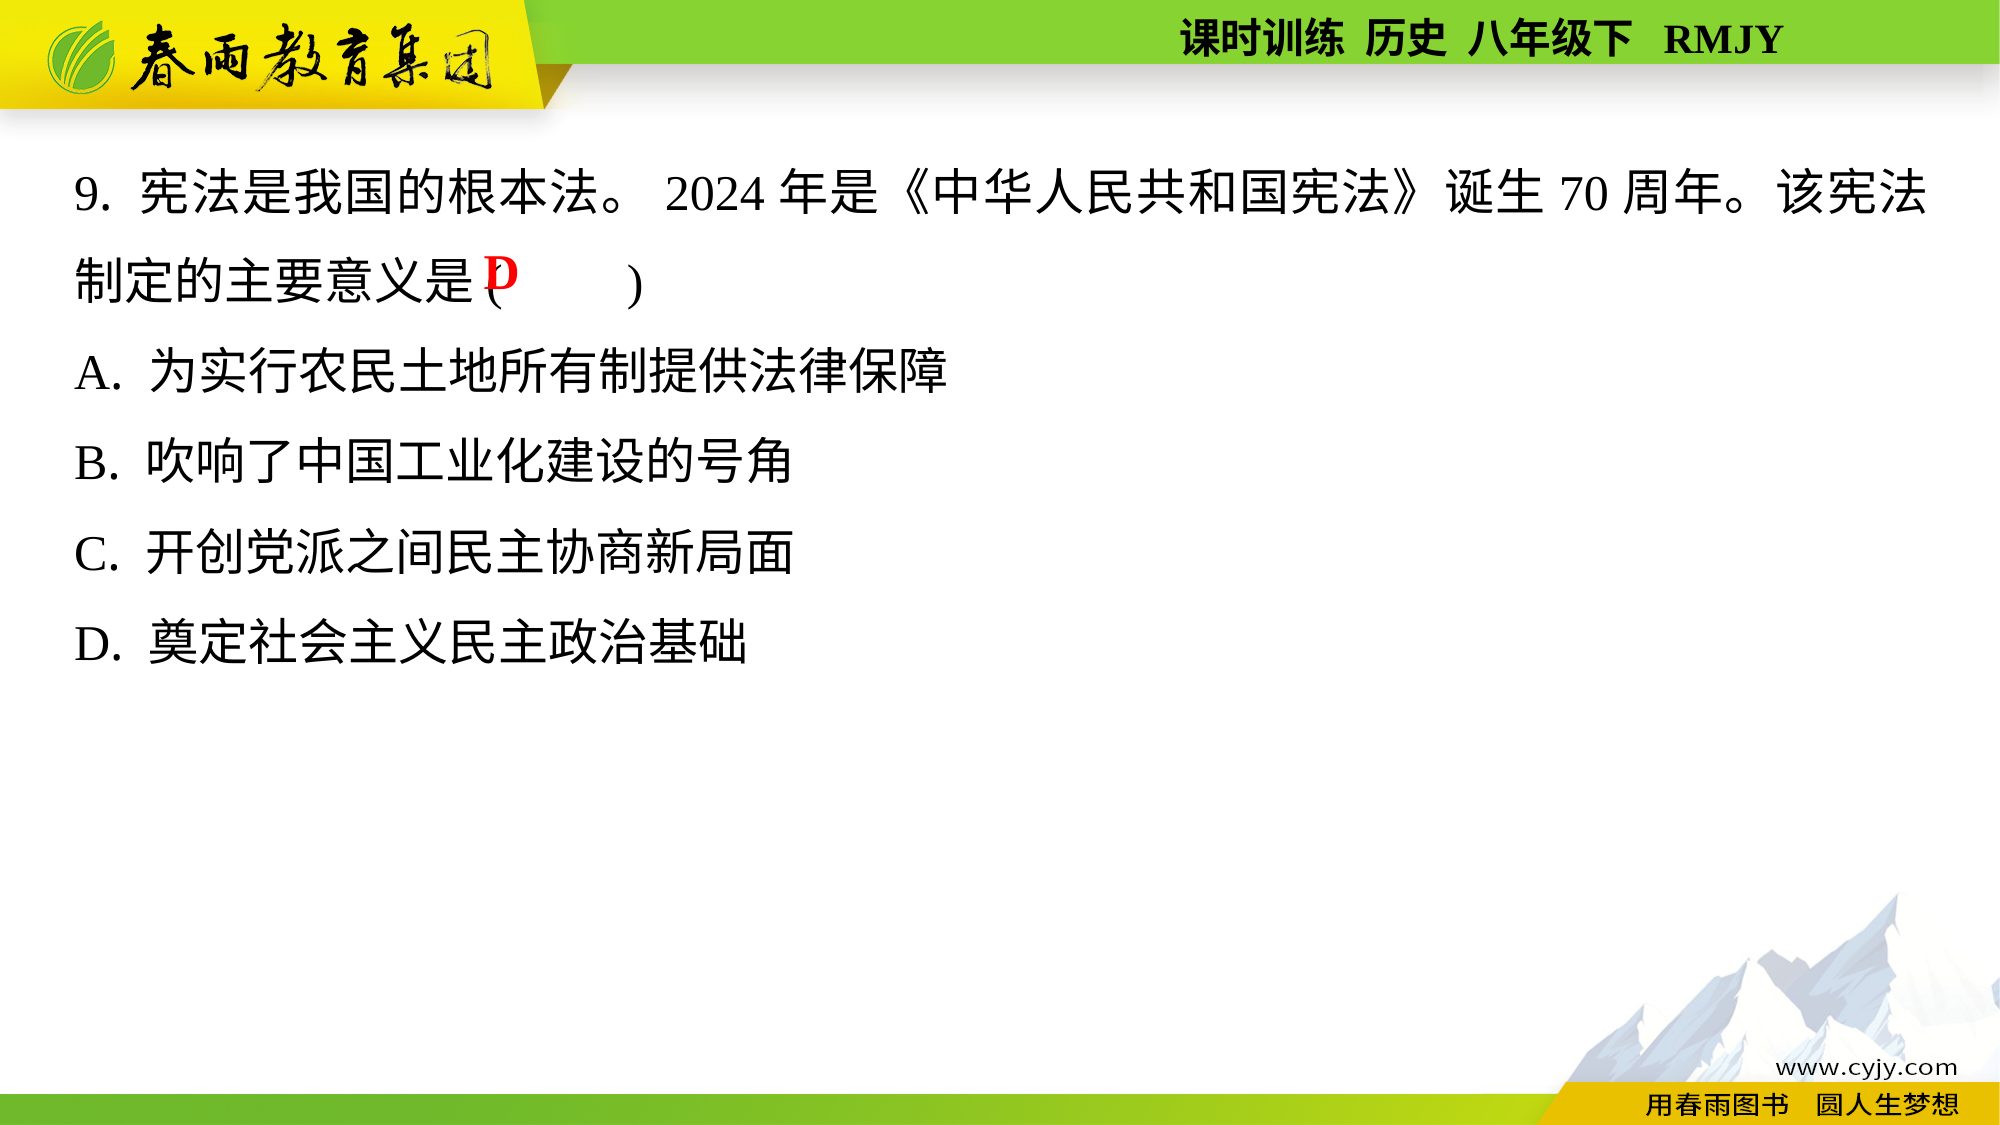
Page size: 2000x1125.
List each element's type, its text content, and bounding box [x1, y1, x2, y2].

list 9. 宪法是我国的根本法。2024年是《中华人民共和国宪法》诞生70周年。该宪法制定的主要意义是( ) A. 为实行农民土地所有制提供法律保障 B. 吹响了中国工业化建设的号角 C. 开创党派之间民主协商新局面 D. 奠定社会主义民主政治基础 [59, 122, 1944, 672]
picture [0, 0, 2000, 1125]
text_box D [468, 231, 535, 307]
